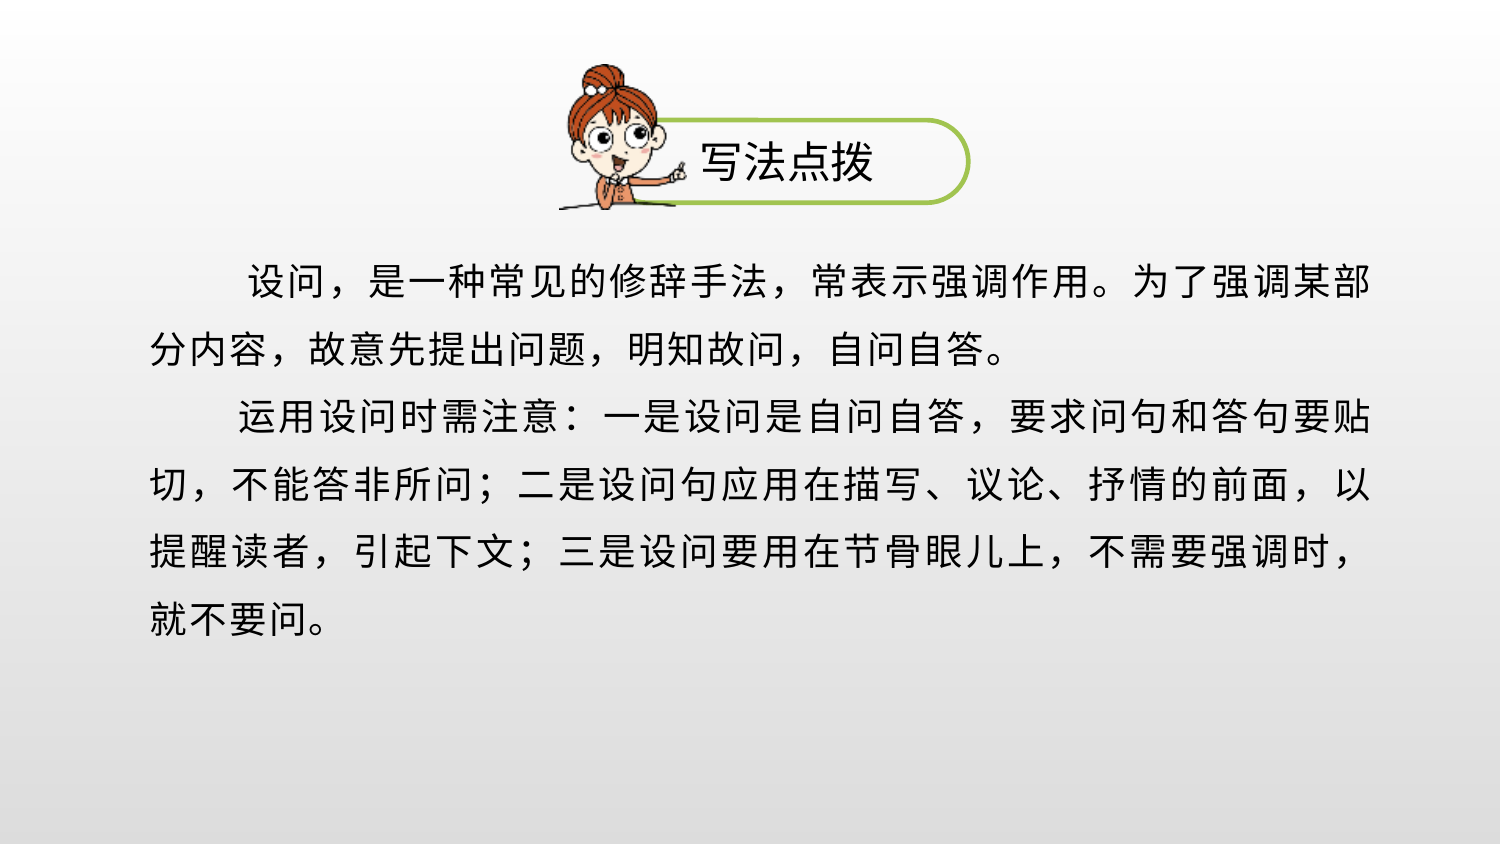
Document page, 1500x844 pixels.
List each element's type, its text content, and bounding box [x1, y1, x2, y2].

subtitle 设问，是一种常见的修辞手法，常表示强调作用。为了强调某部分内容，故意先提出问题，明知故问，自问自答。 运用设问时需注意：一是设问是自问自答，要求问句和答句要贴切，不能答非所问；二是设问句应用在描写、议论、抒情的前面，以提醒读者，引起下文；三是设问要用在节骨眼儿上，不需要强调时，就不要问。 [93, 235, 1384, 490]
picture [559, 64, 687, 210]
text_box 写法点拨 [687, 119, 970, 204]
